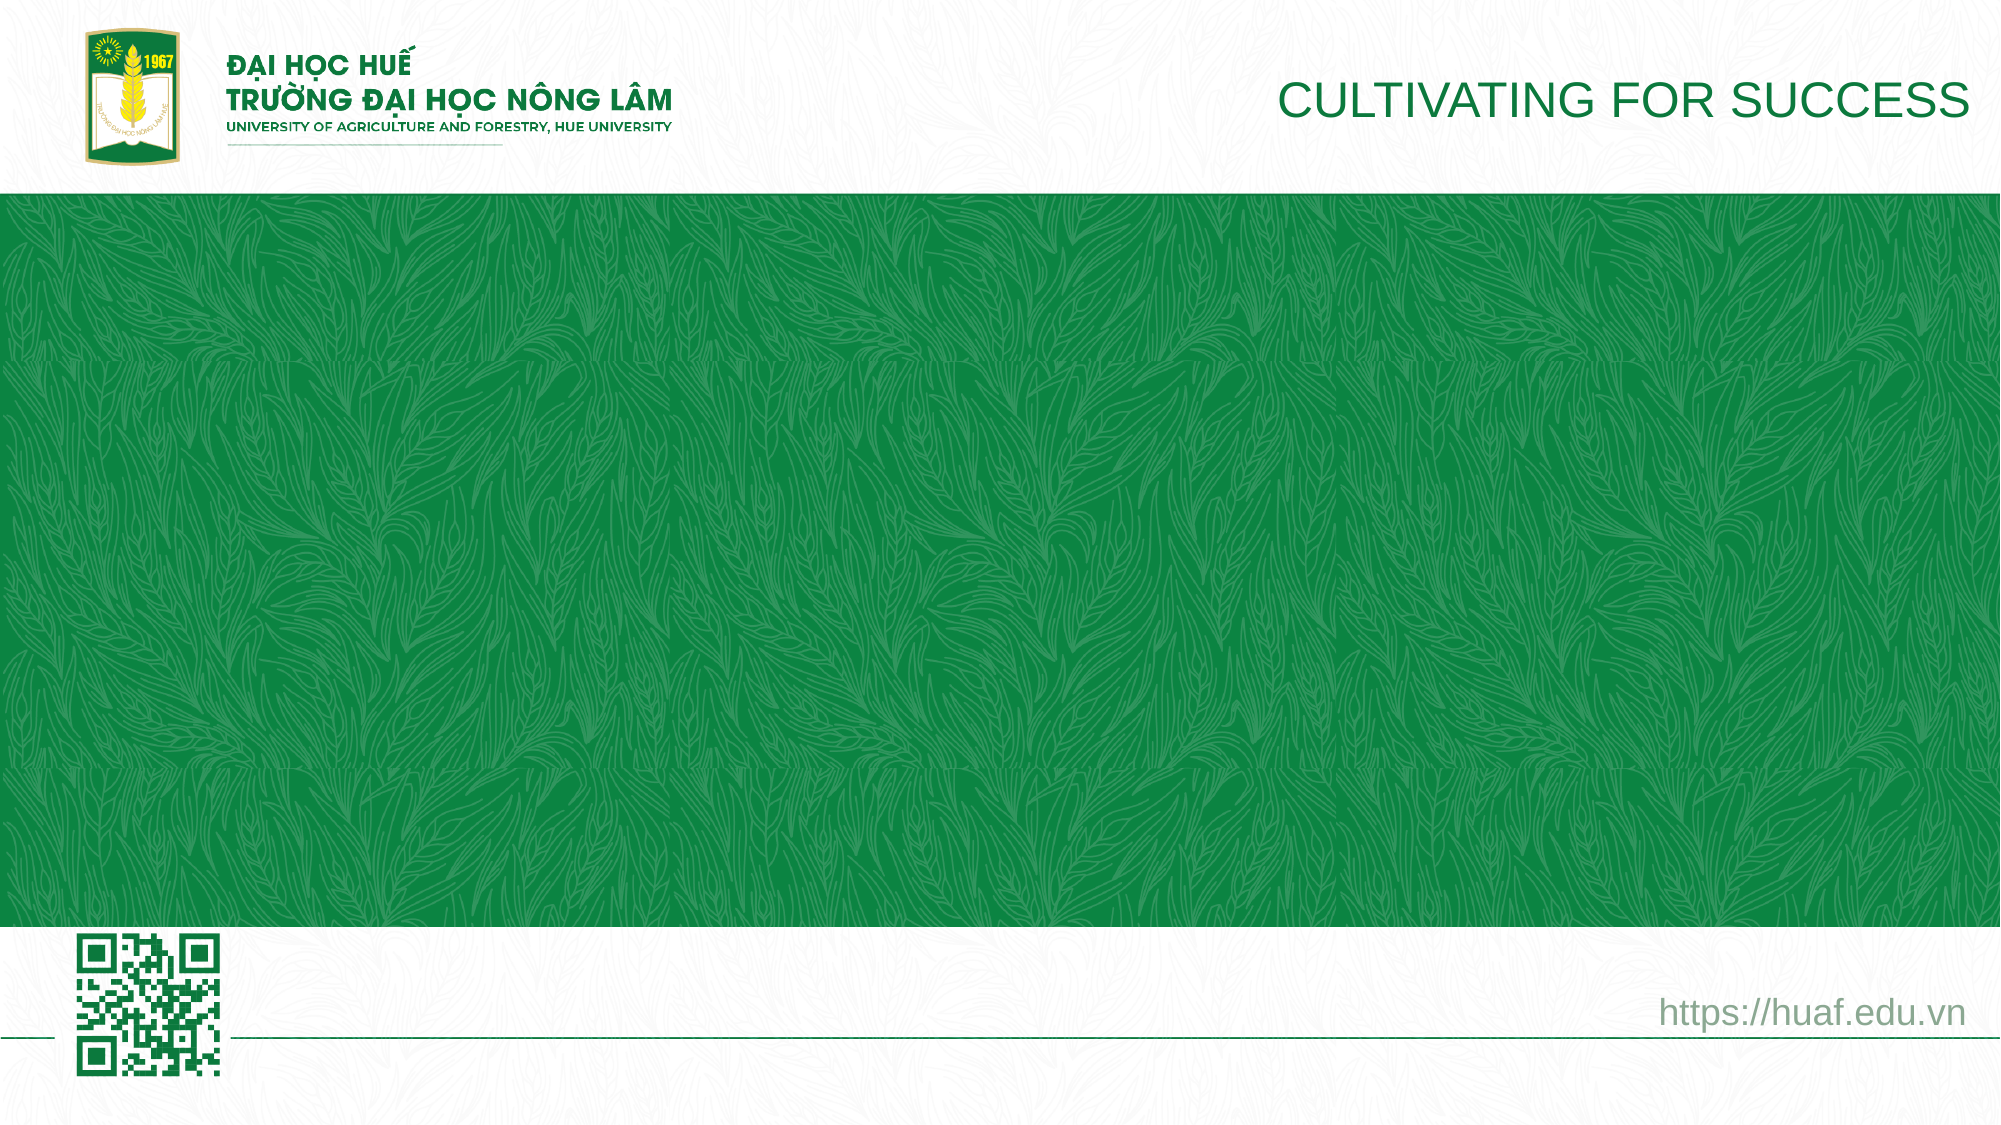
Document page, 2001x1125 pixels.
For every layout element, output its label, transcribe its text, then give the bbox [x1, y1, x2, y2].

picture [0, 0, 2000, 1125]
footer https://huaf.edu.vn [1625, 979, 2000, 1041]
